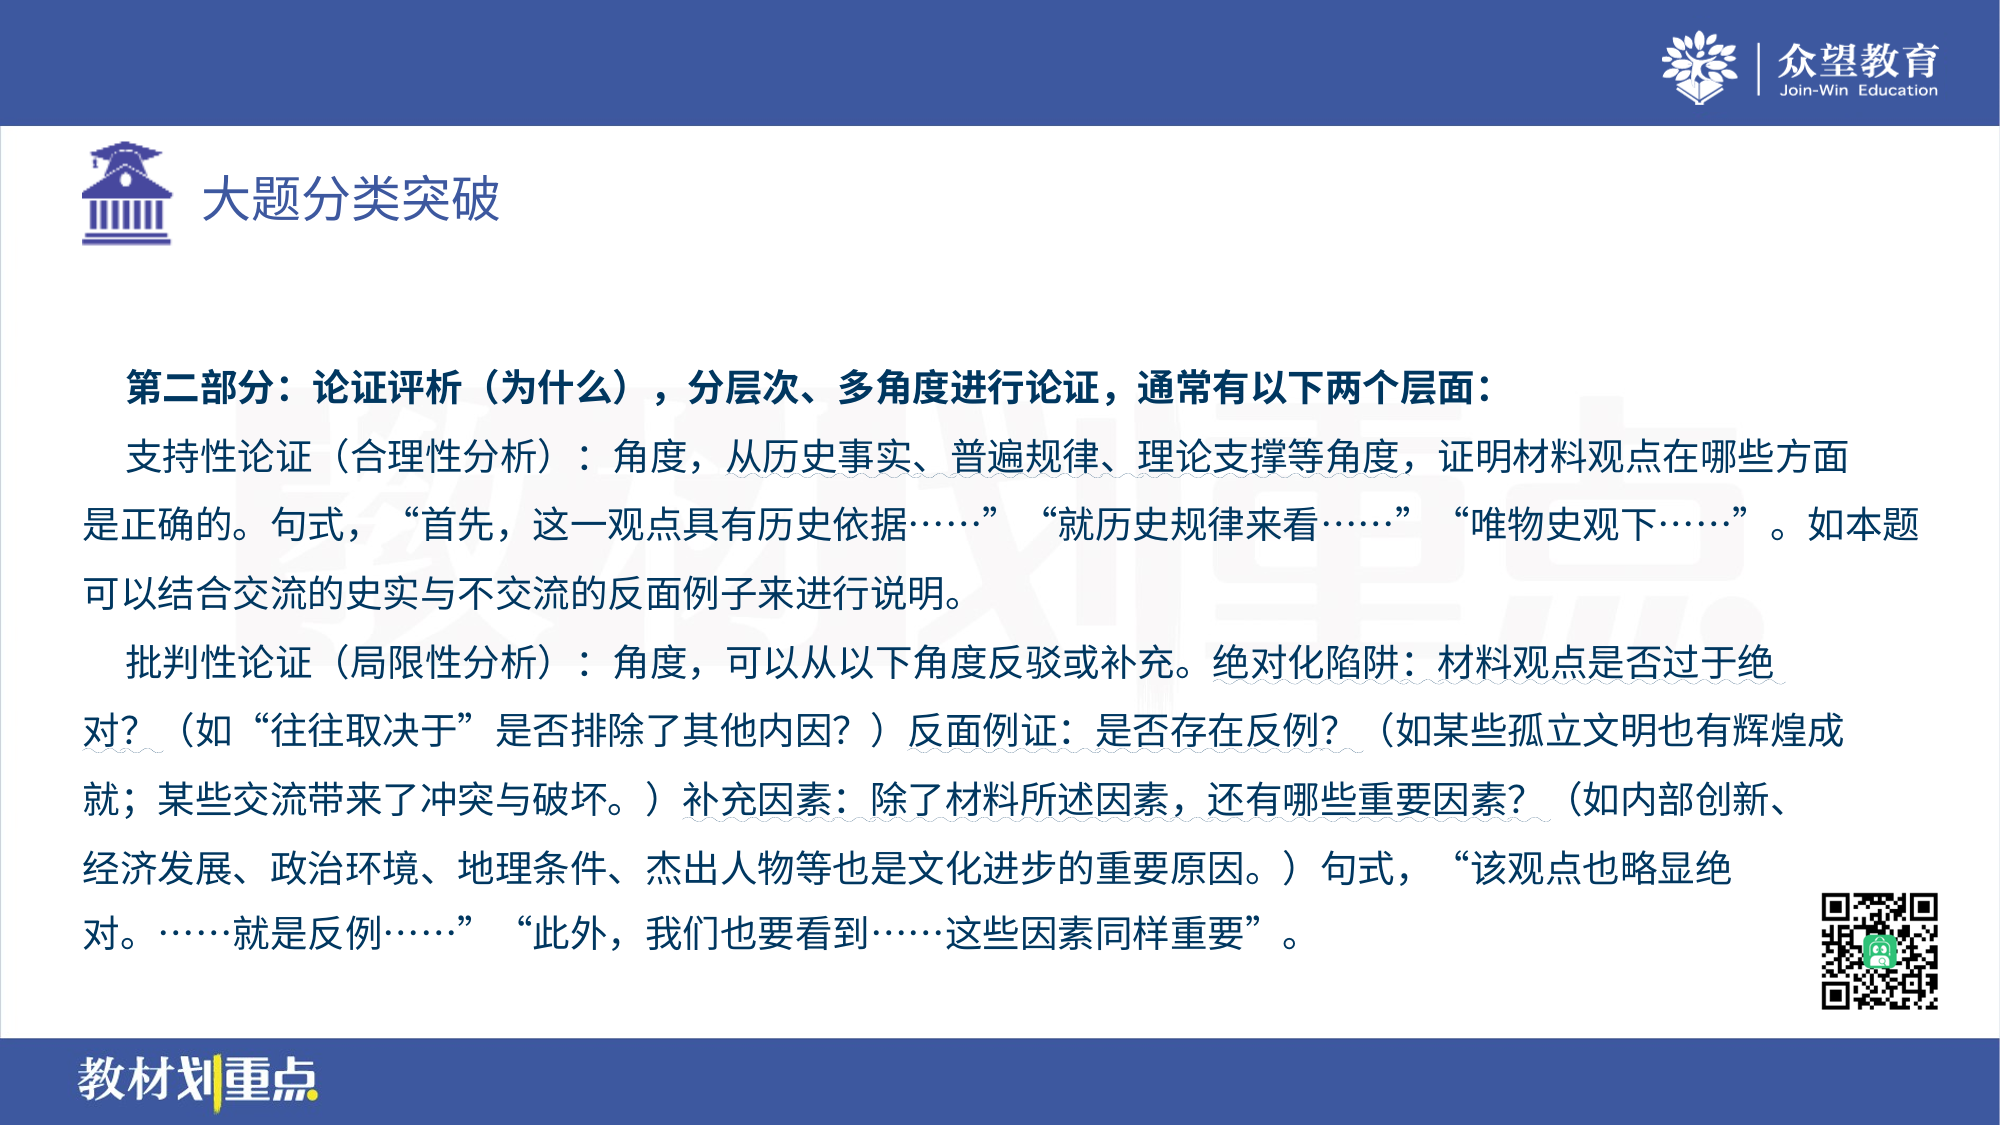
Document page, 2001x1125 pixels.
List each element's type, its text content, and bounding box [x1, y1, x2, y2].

picture [0, 0, 2000, 1125]
text_box 第二部分：论证评析（为什么），分层次、多角度进行论证，通常有以下两个层面： 支持性论证（合理性分析）：角度，从历史事实、普遍规律、理论支撑等角度，证明材料观点在哪些方面 是正确的。句式，“首先，这一观点具有历史依据……”“就历史规律来看……”“唯物史观下……”。如本题 可以结合交流的史实与不交流的反面例子来进行说明。 批判性论证（局限性分析）：角度，可以从以下角度反驳或补充。绝对化陷阱：材料观点是否过于绝 对？（如“往往取决于”是否排除了其他内因？）反面例证：是否存在反例？（如某些孤立文明也有辉煌成 就；某些交流带来了冲突与破坏。）补充因素：除了材料所述因素，还有哪些重要因素？（如内部创新、 经济发展、政治环境、地理条件、杰出人物等也是文化进步的重要原因。）句式，“该观点也略显绝 对。……就是反例……”“此外，我们也要看到……这些因素同样重要”。 [82, 340, 1817, 948]
